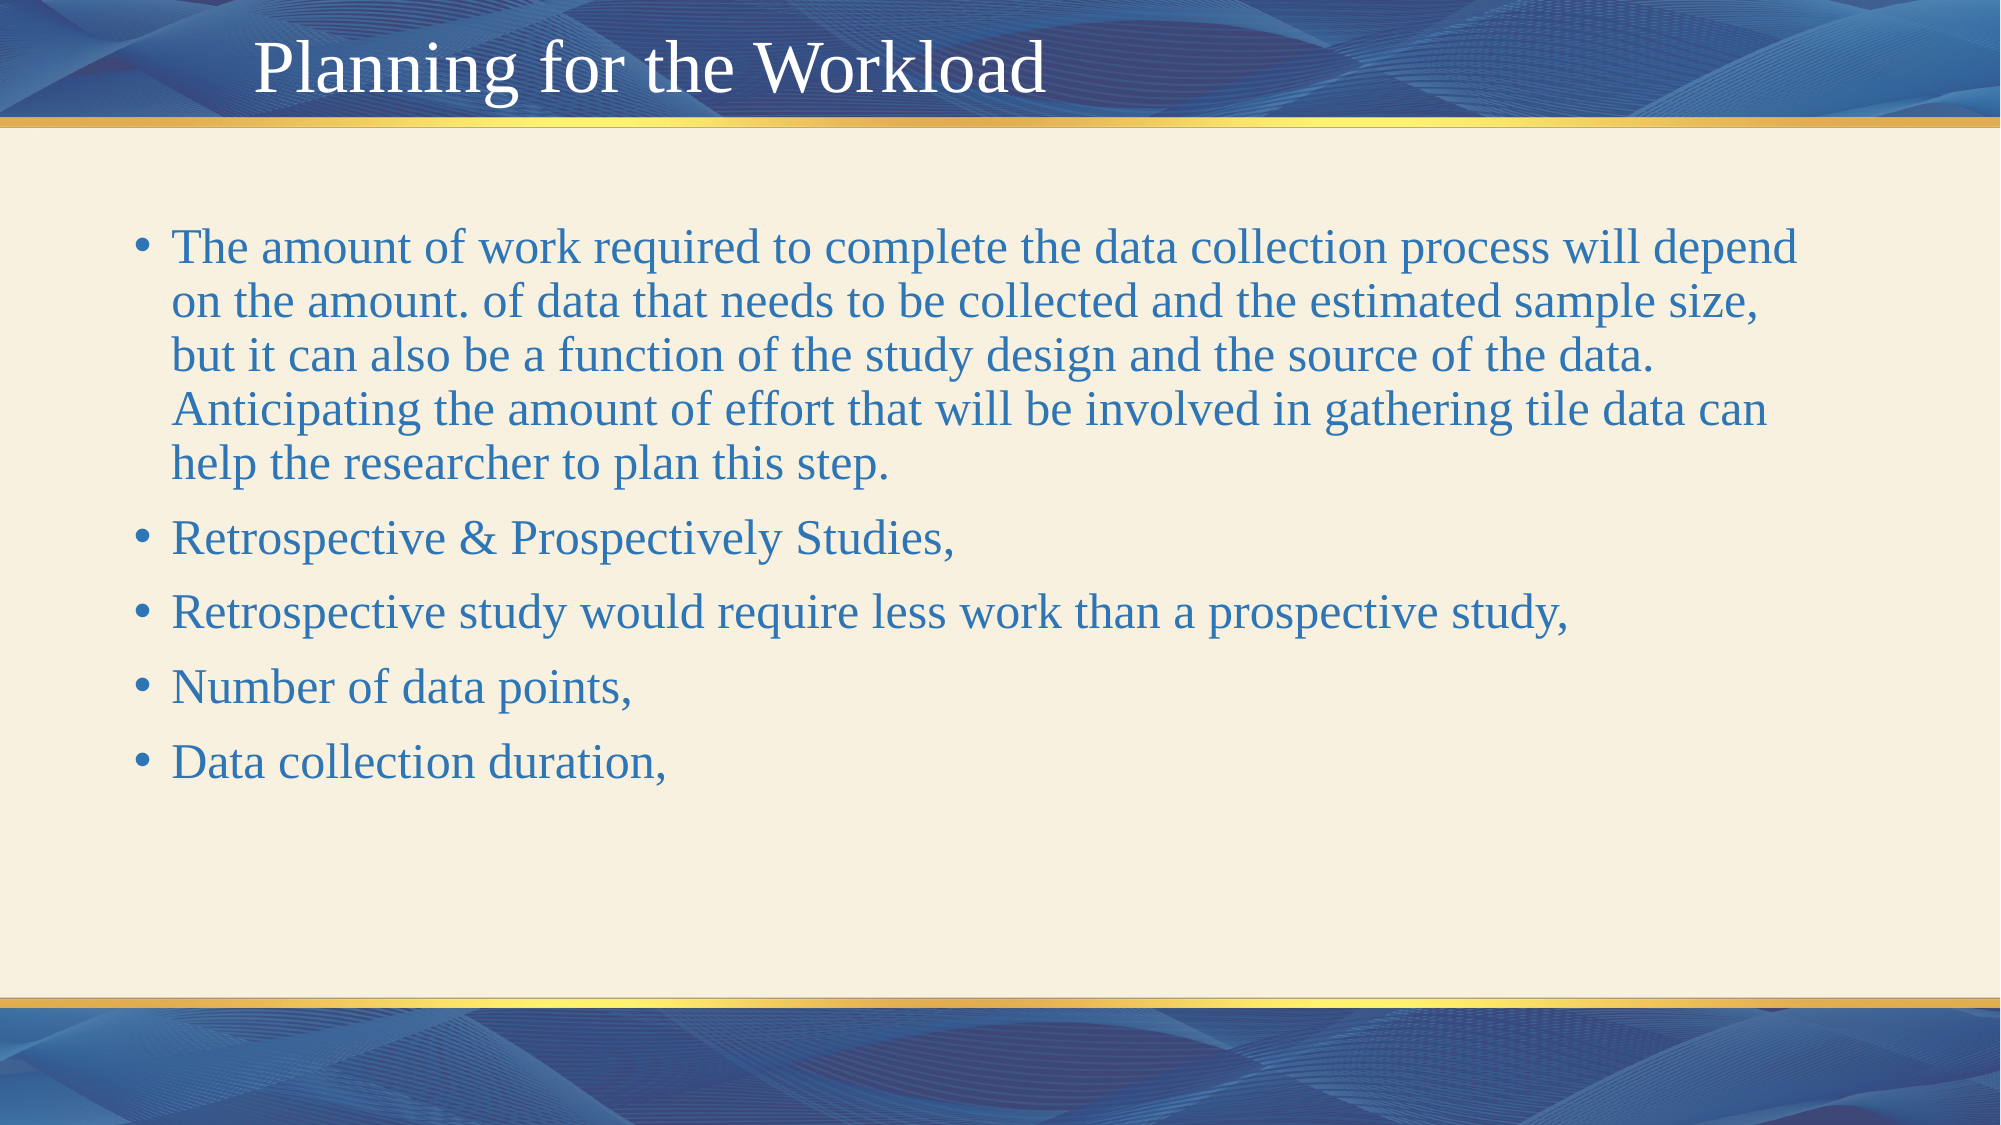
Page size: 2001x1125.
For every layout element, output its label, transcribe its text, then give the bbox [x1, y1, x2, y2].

list The amount of work required to complete the data collection process will depend on the amount. of data that needs to be collected and the estimated sample size, but it can also be a function of the study design and the source of the data. Anticipating the amount of effort that will be involved in gathering tile data can help the researcher to plan this step. Retrospective & Prospectively Studies, Retrospective study would require less work than a prospective study, Number of data points, Data collection duration, [118, 212, 1844, 927]
title Planning for the Workload [238, 0, 1589, 138]
picture [0, 0, 2001, 1125]
